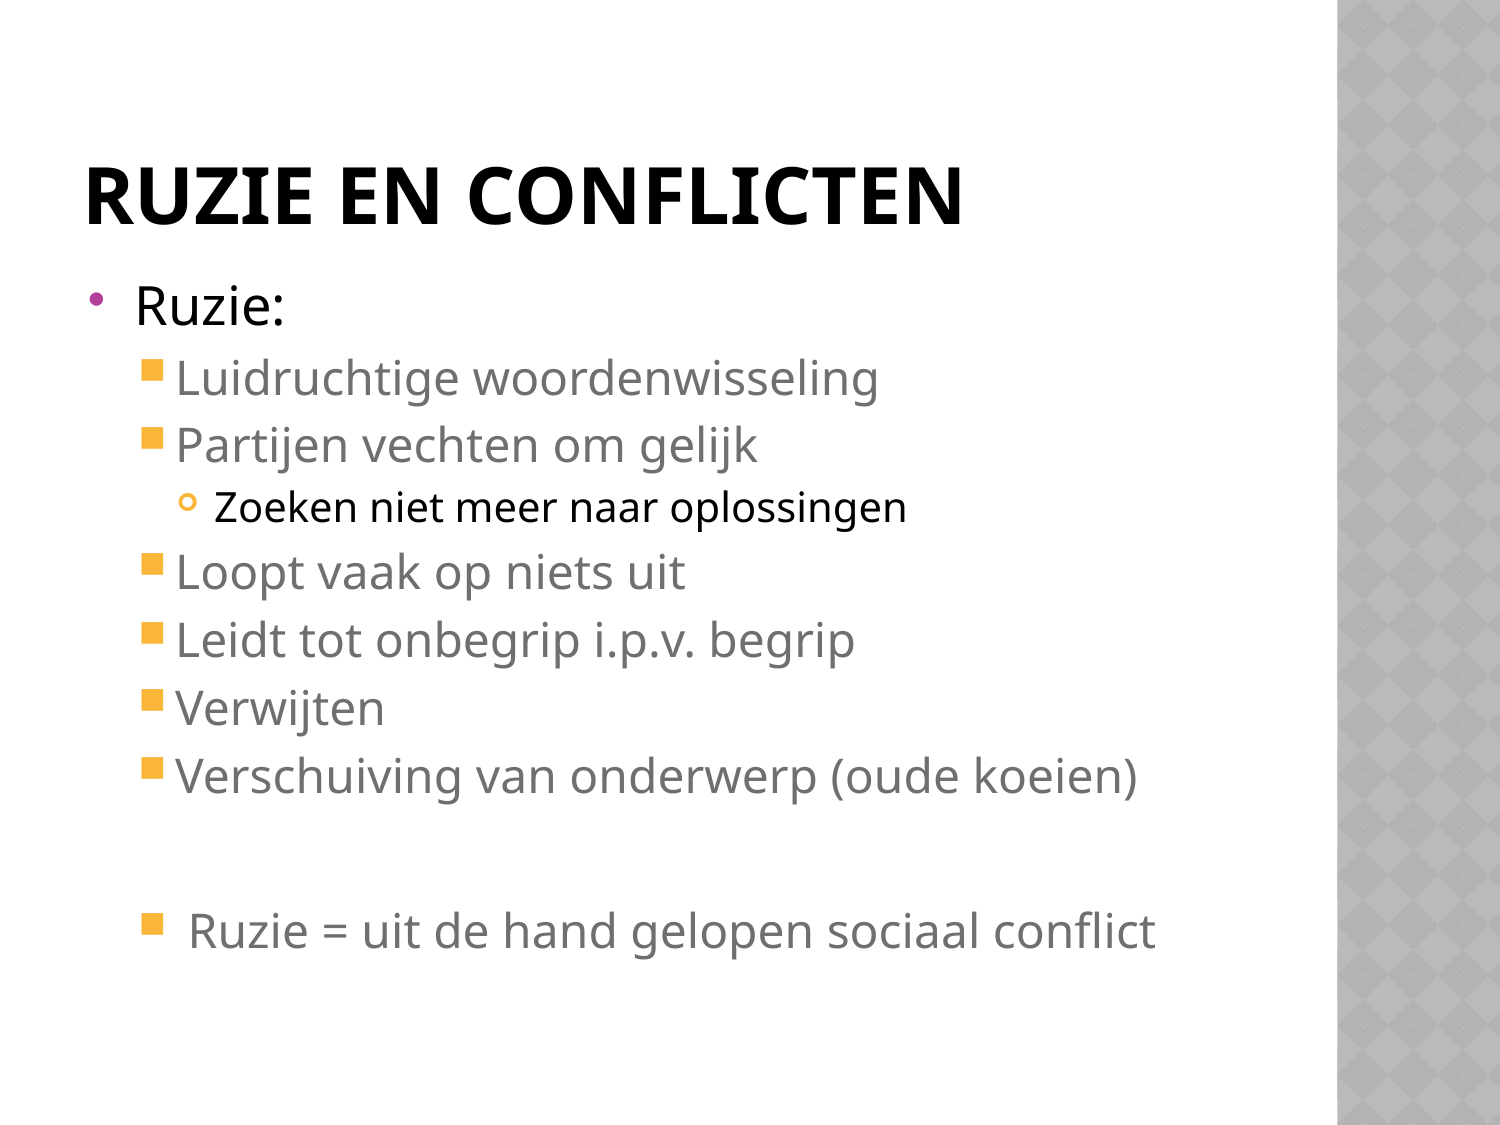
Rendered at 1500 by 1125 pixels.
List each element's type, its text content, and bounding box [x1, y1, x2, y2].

title Ruzie en conflicten [75, 52, 1263, 240]
list Ruzie: Luidruchtige woordenwisseling Partijen vechten om gelijk Zoeken niet meer naar oplossingen Loopt vaak op niets uit Leidt tot onbegrip i.p.v. begrip Verwijten Verschuiving van onderwerp (oude koeien) Ruzie = uit de hand gelopen sociaal conflict [75, 264, 1263, 1059]
